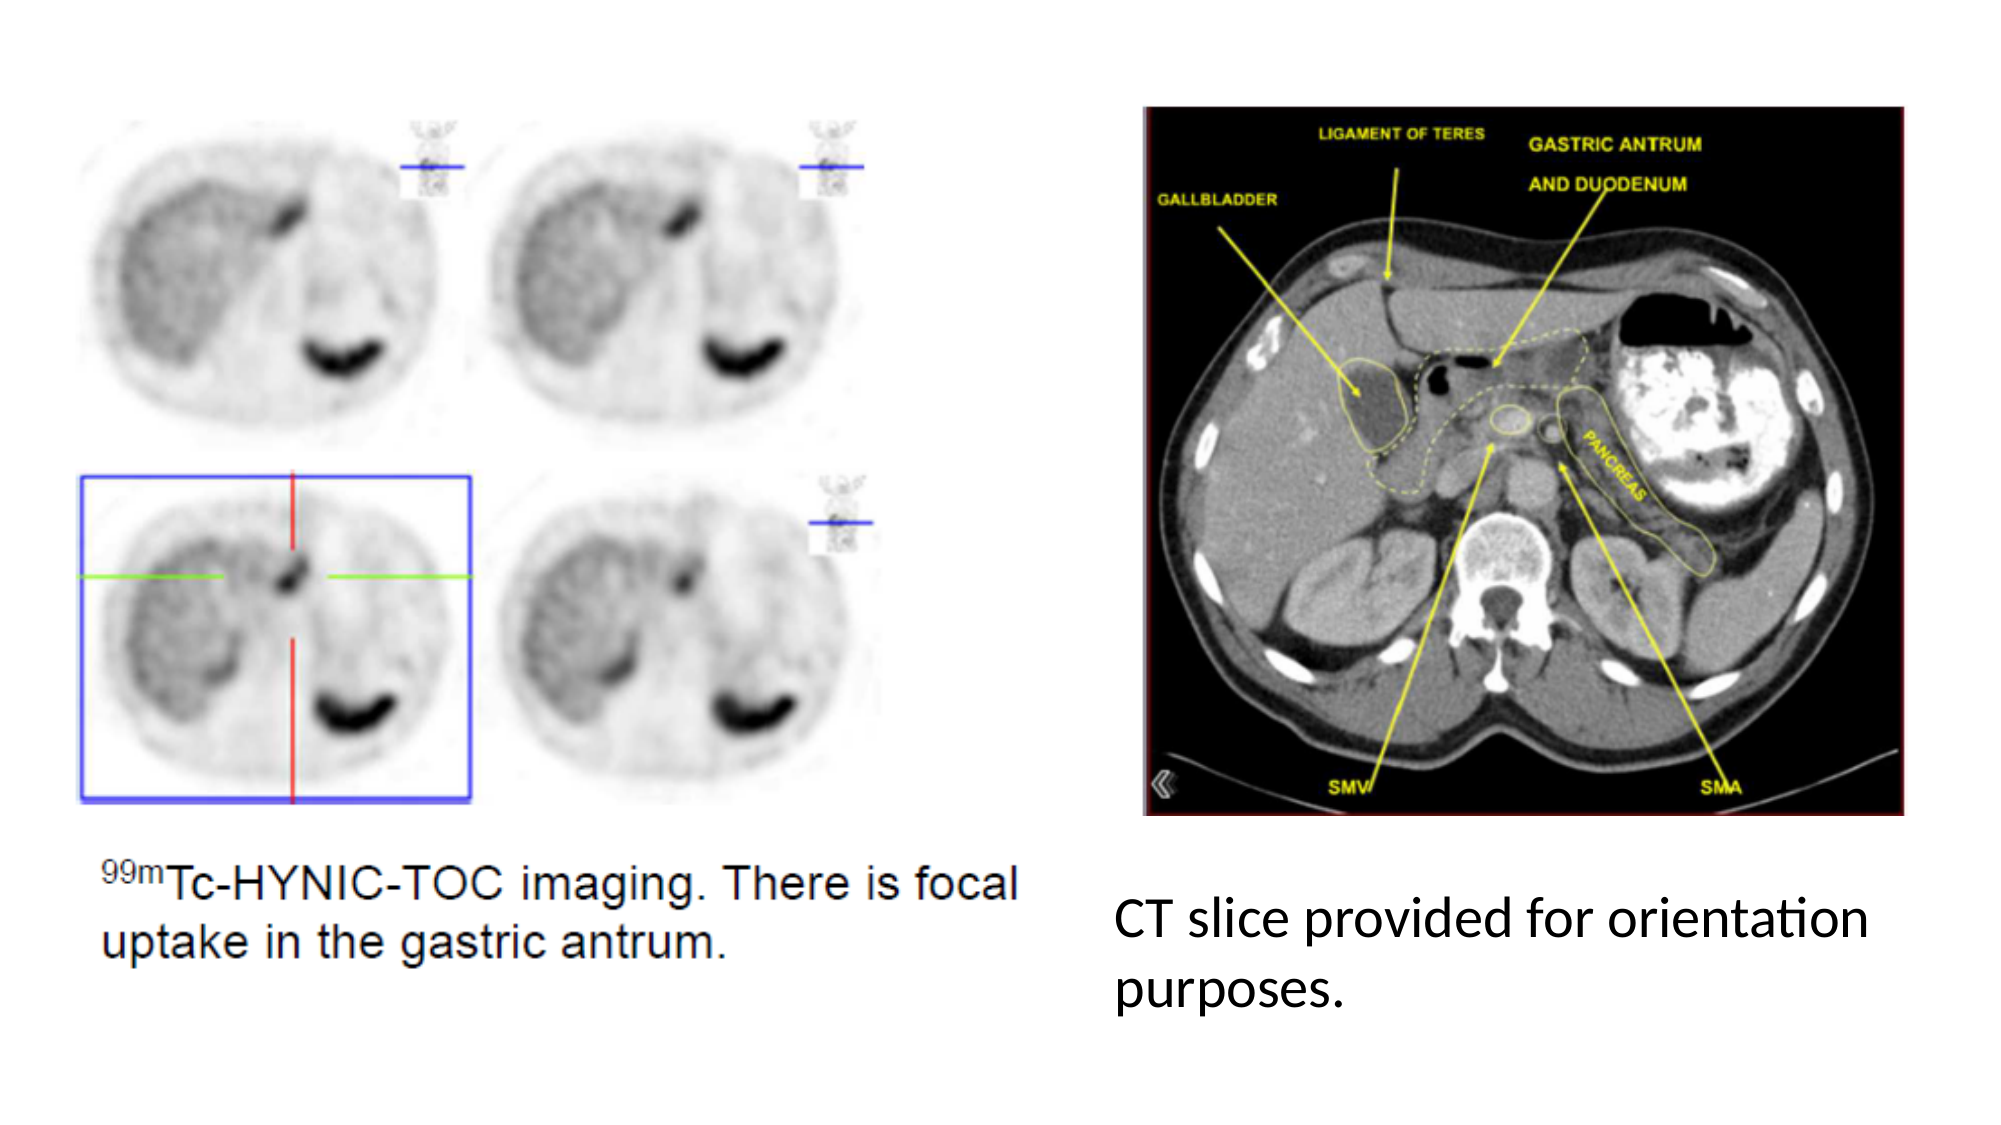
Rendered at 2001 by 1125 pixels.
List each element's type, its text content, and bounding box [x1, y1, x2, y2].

picture [1136, 100, 1917, 816]
text_box CT slice provided for orientation purposes. [1099, 872, 1890, 1027]
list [46, 100, 1047, 983]
